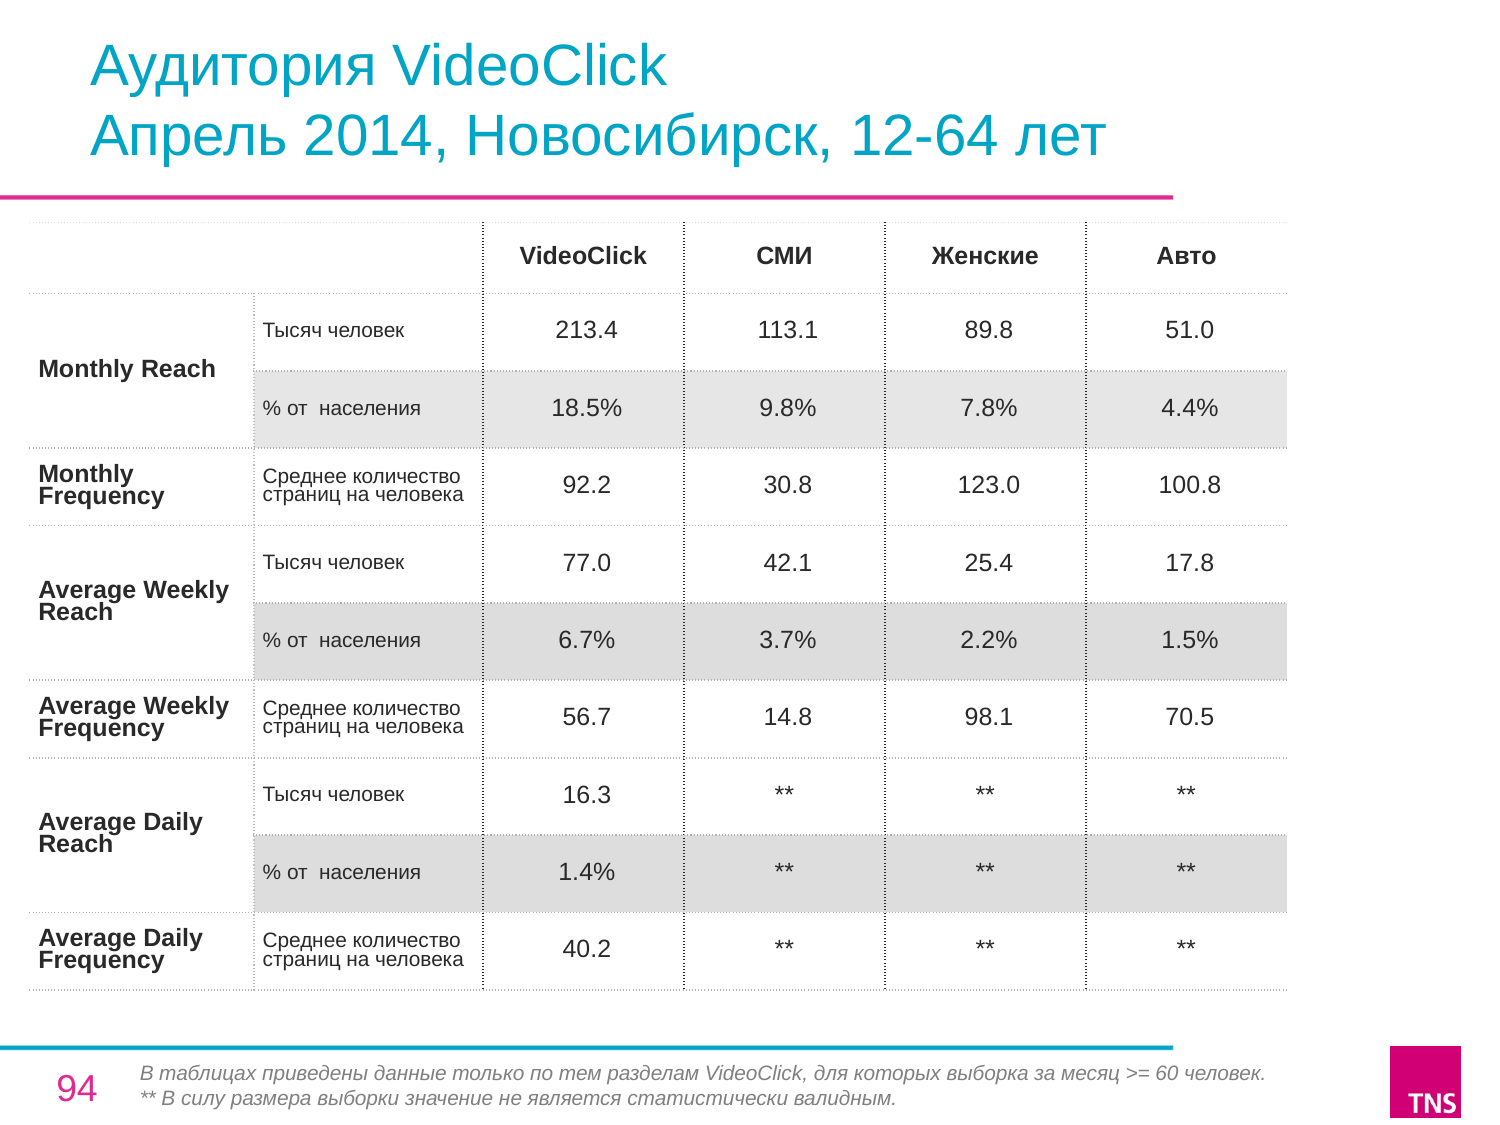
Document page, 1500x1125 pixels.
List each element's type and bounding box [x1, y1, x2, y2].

text_box [124, 1052, 1463, 1117]
title [74, 8, 1476, 187]
picture [0, 0, 1500, 1125]
slide_number [40, 1055, 392, 1125]
table_header [29, 223, 1287, 294]
table_cell [29, 294, 1287, 990]
